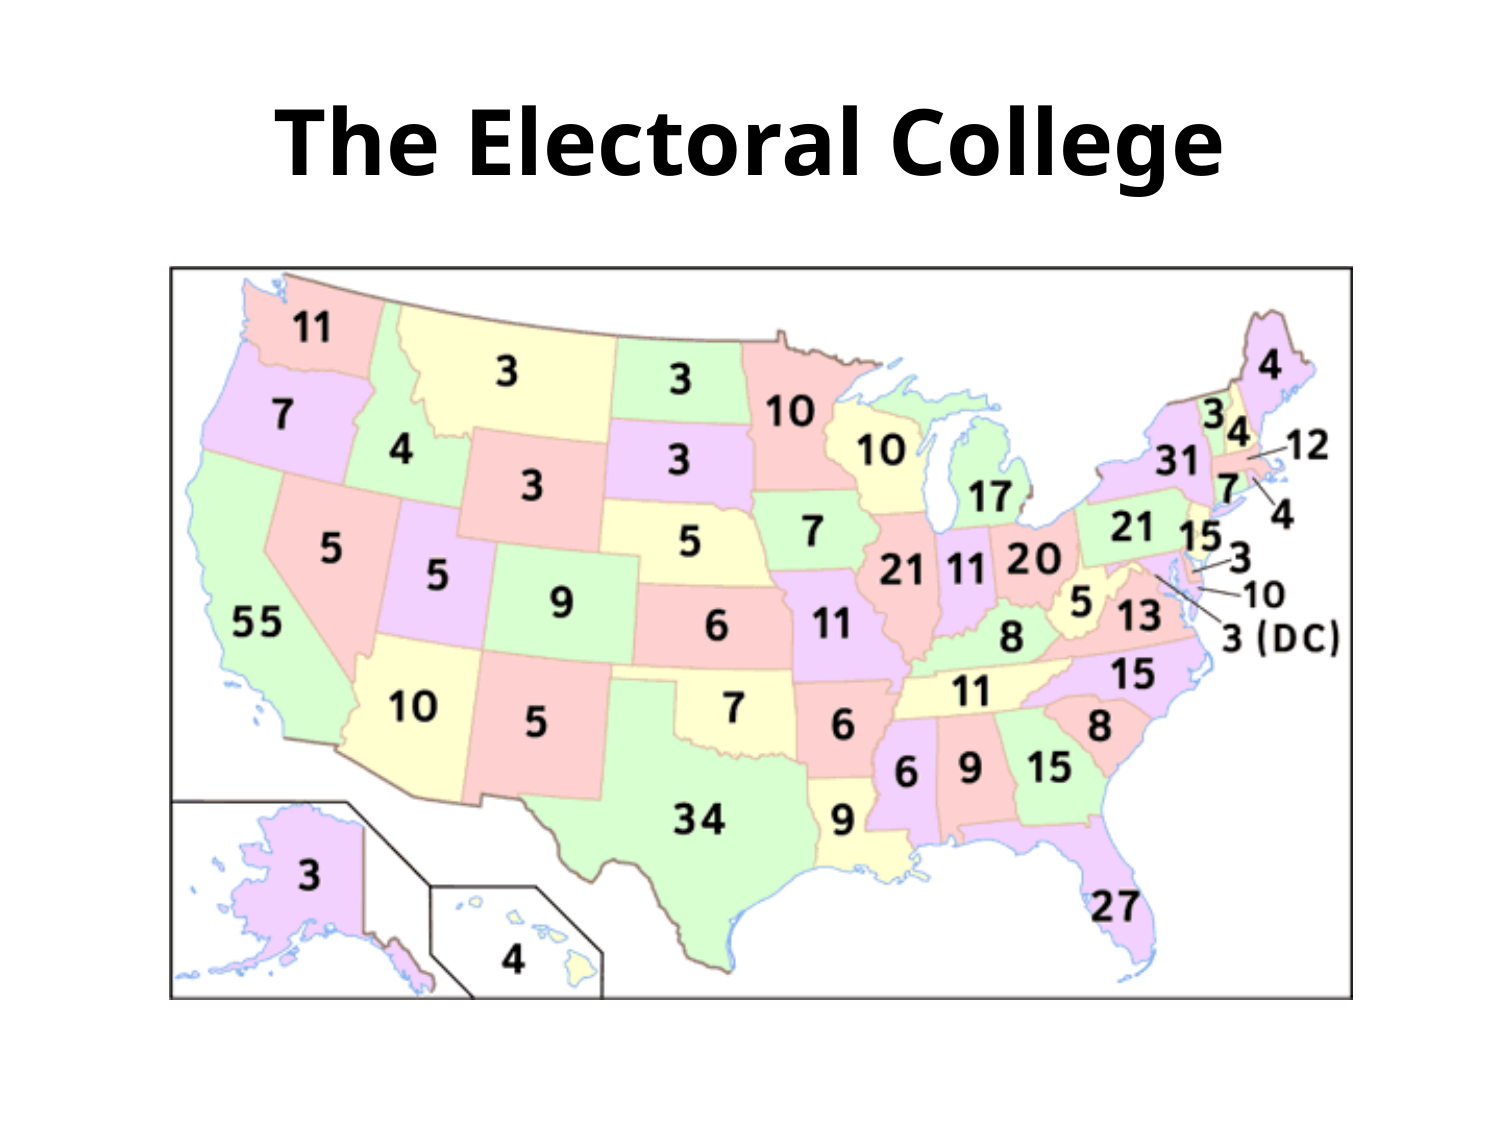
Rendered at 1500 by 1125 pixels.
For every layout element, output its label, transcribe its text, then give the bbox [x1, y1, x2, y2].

title The Electoral College [75, 45, 1425, 233]
picture [169, 266, 1353, 1001]
